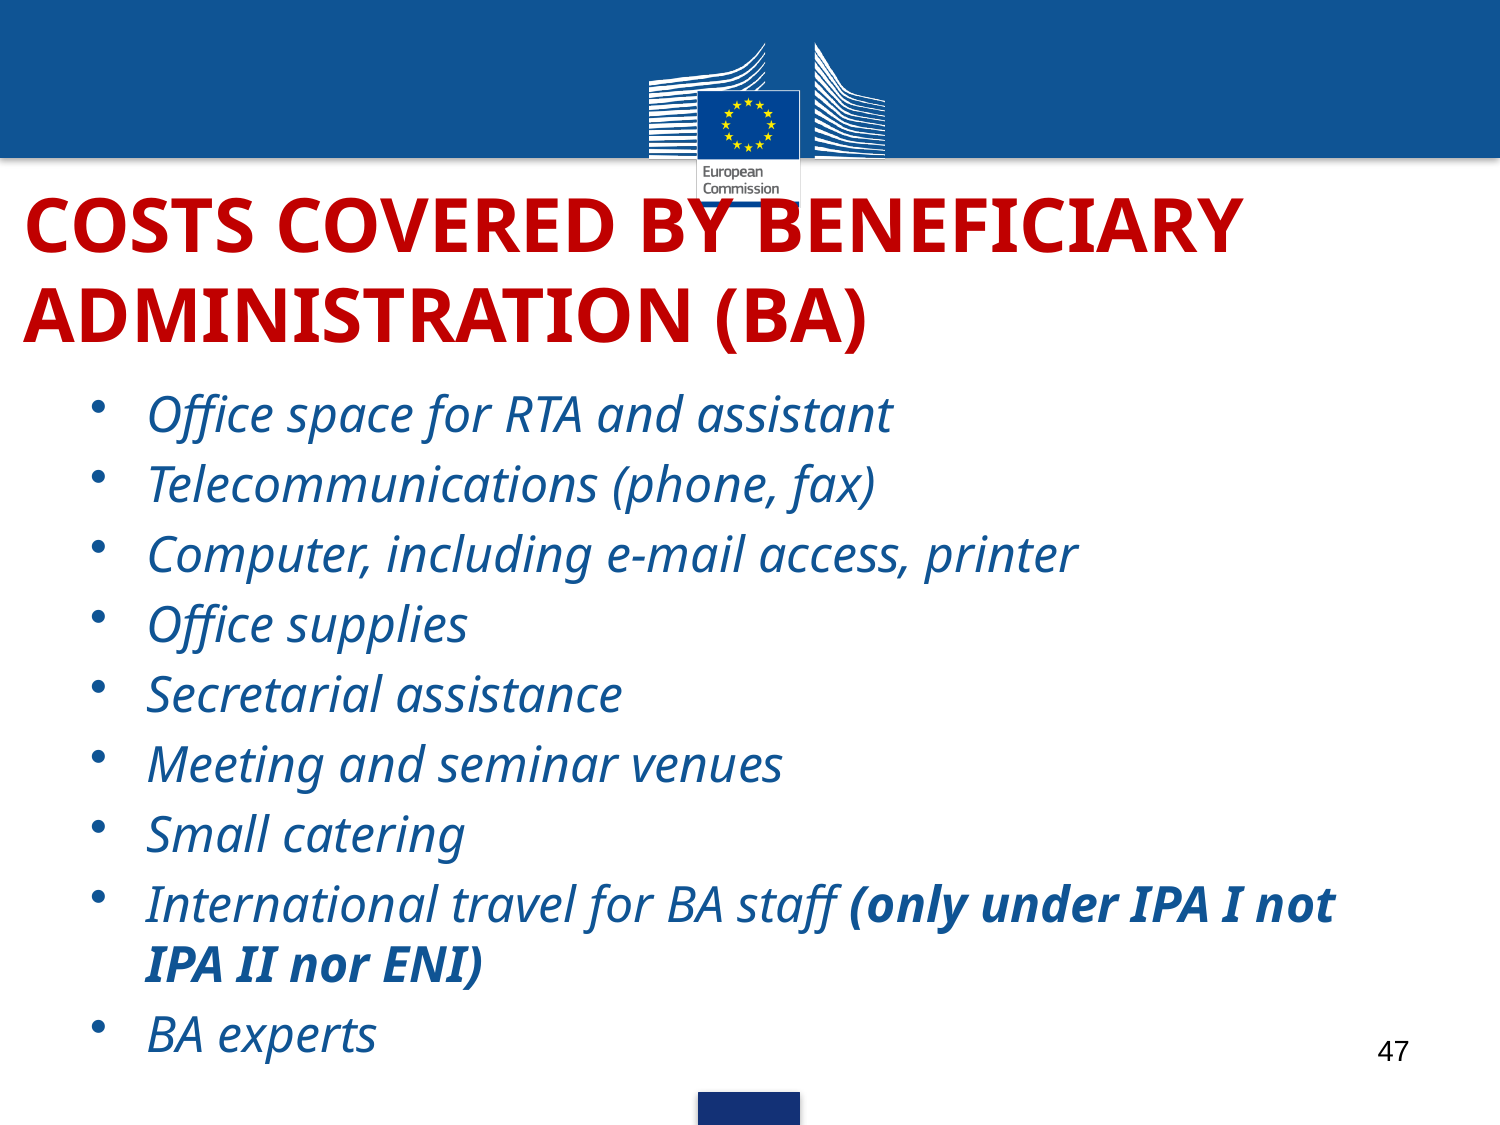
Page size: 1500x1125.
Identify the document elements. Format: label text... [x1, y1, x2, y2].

title COSTS COVERED BY BENEFICIARY ADMINISTRATION (BA) [0, 184, 1500, 350]
list Office space for RTA and assistant Telecommunications (phone, fax) Computer, including e-mail access, printer Office supplies Secretarial assistance Meeting and seminar venues Small catering International travel for BA staff (only under IPA I not IPA II nor ENI) BA experts [75, 375, 1425, 1087]
slide_number 47 [1074, 1024, 1425, 1103]
picture [649, 42, 885, 184]
